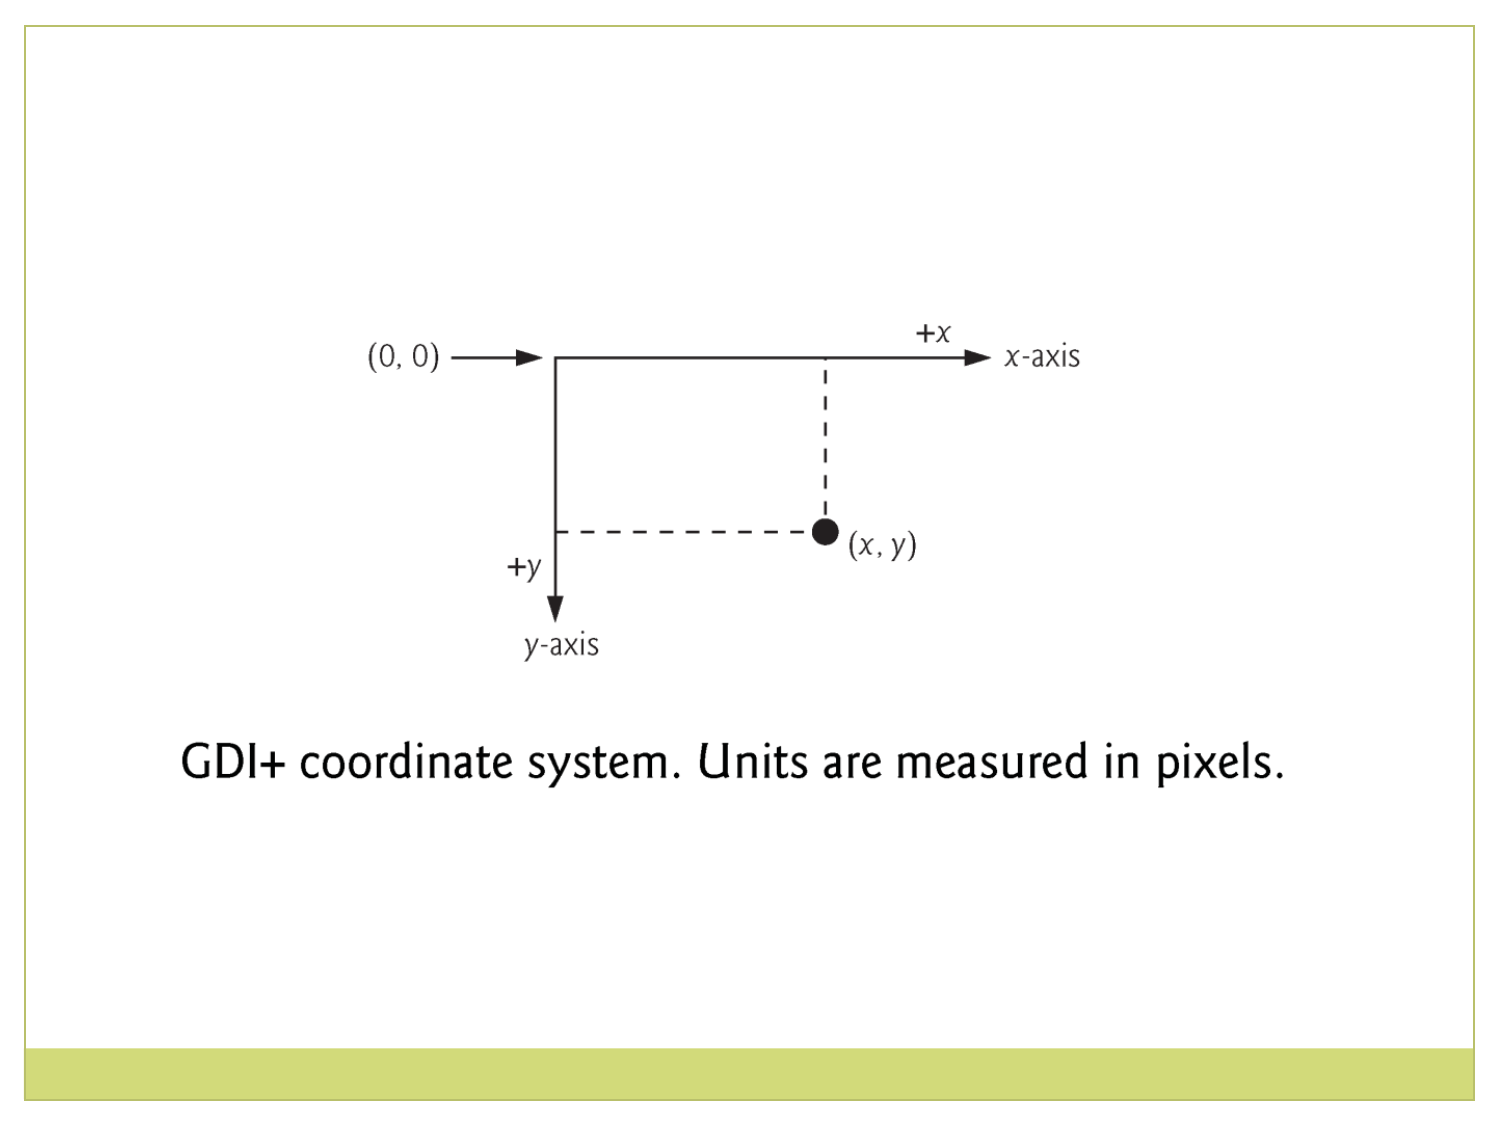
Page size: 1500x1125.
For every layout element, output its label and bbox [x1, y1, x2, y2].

picture [159, 160, 1312, 945]
